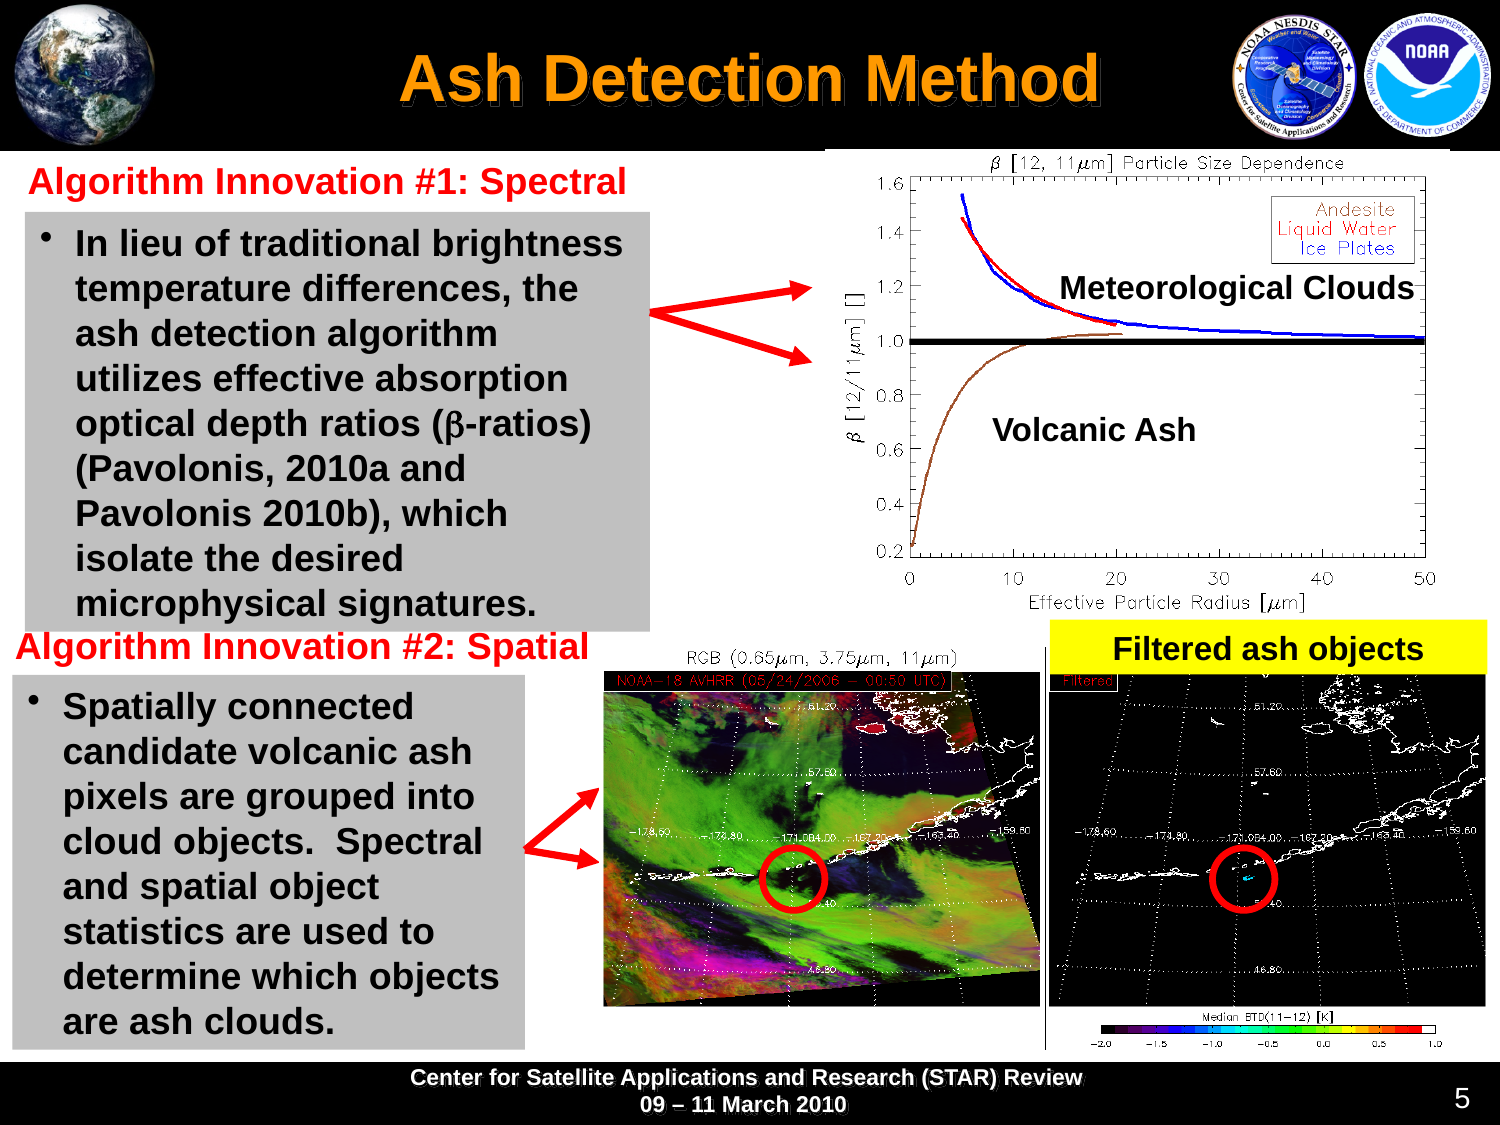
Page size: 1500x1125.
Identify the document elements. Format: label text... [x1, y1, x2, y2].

text_box In lieu of traditional brightness temperature differences, the ash detection algorithm utilizes effective absorption optical depth ratios (-ratios) (Pavolonis, 2010a and Pavolonis 2010b), which isolate the desired microphysical signatures. [24, 211, 650, 632]
text_box Spatially connected candidate volcanic ash pixels are grouped into cloud objects. Spectral and spatial object statistics are used to determine which objects are ash clouds. [12, 675, 525, 1050]
text_box [524, 849, 594, 867]
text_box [824, 149, 1451, 613]
text_box 5 [1424, 1071, 1500, 1125]
text_box Algorithm Innovation #2: Spatial [0, 614, 638, 675]
title Ash Detection Method [0, 0, 1500, 151]
text_box Filtered ash objects [1049, 619, 1488, 647]
text_box [649, 312, 813, 365]
text_box [526, 788, 594, 850]
text_box [652, 283, 813, 313]
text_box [599, 647, 1490, 1051]
text_box Algorithm Innovation #1: Spectral [12, 149, 650, 210]
